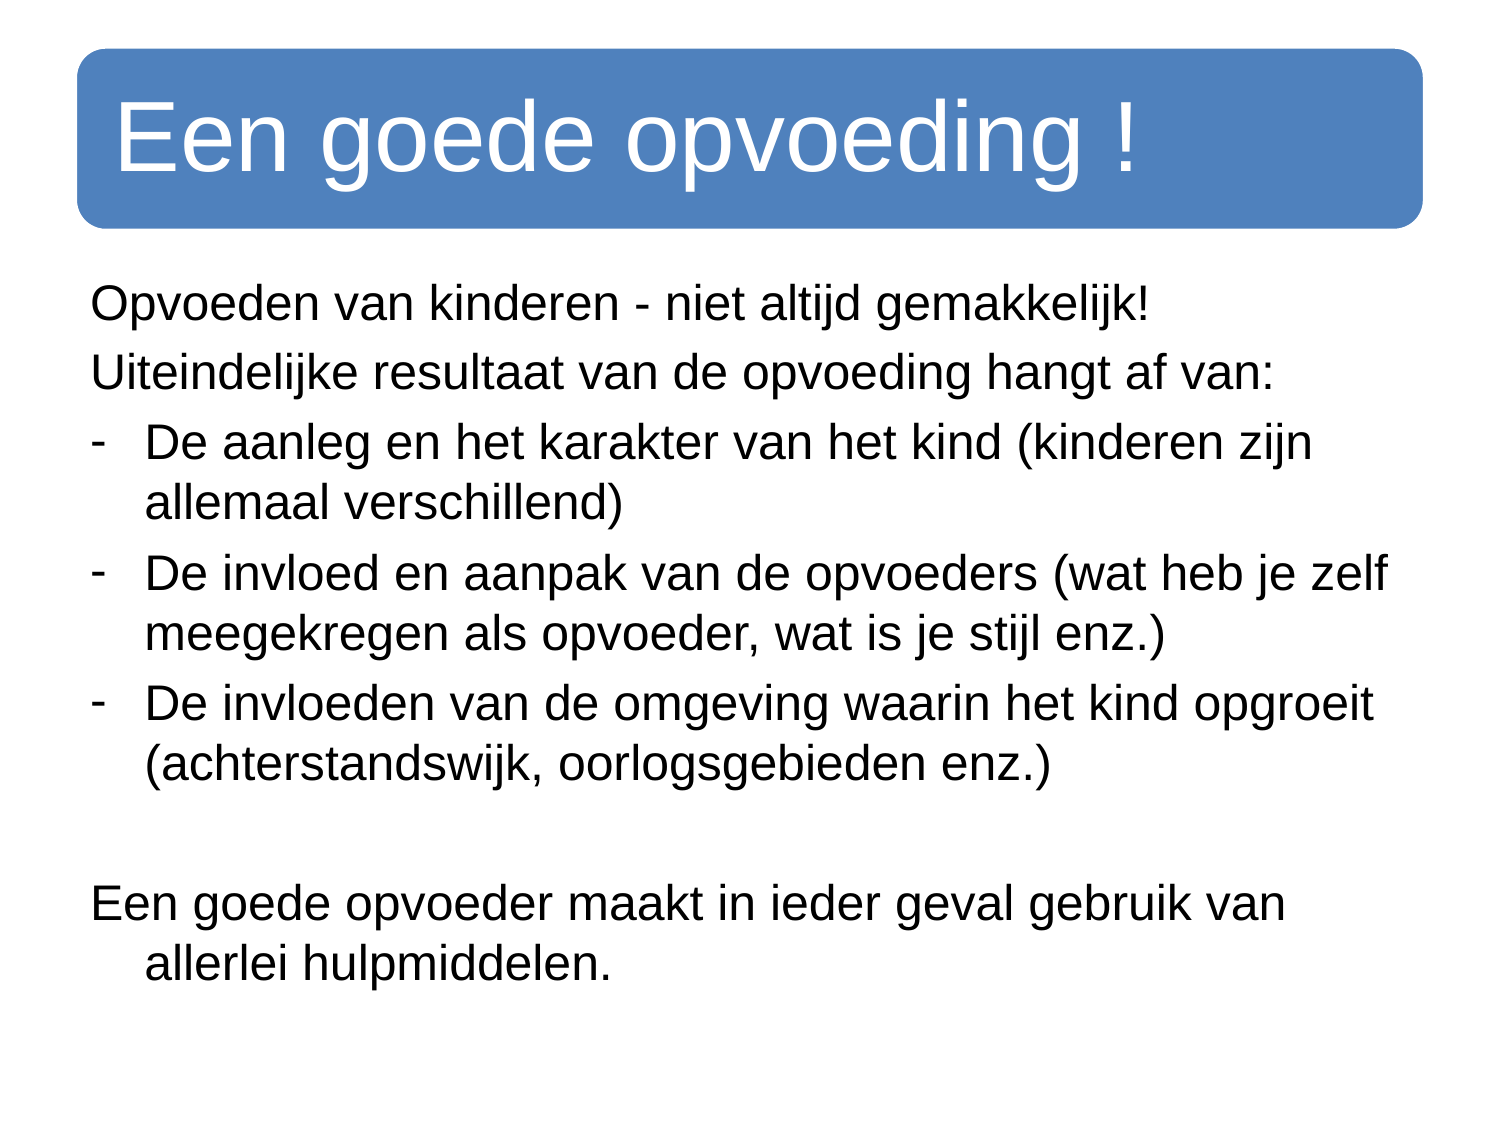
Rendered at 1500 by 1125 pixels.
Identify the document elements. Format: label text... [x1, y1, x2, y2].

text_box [74, 44, 1426, 233]
list Opvoeden van kinderen - niet altijd gemakkelijk! Uiteindelijke resultaat van de opvoeding hangt af van: De aanleg en het karakter van het kind (kinderen zijn allemaal verschillend) De invloed en aanpak van de opvoeders (wat heb je zelf meegekregen als opvoeder, wat is je stijl enz.) De invloeden van de omgeving waarin het kind opgroeit (achterstandswijk, oorlogsgebieden enz.) Een goede opvoeder maakt in ieder geval gebruik van allerlei hulpmiddelen. [75, 262, 1425, 1005]
